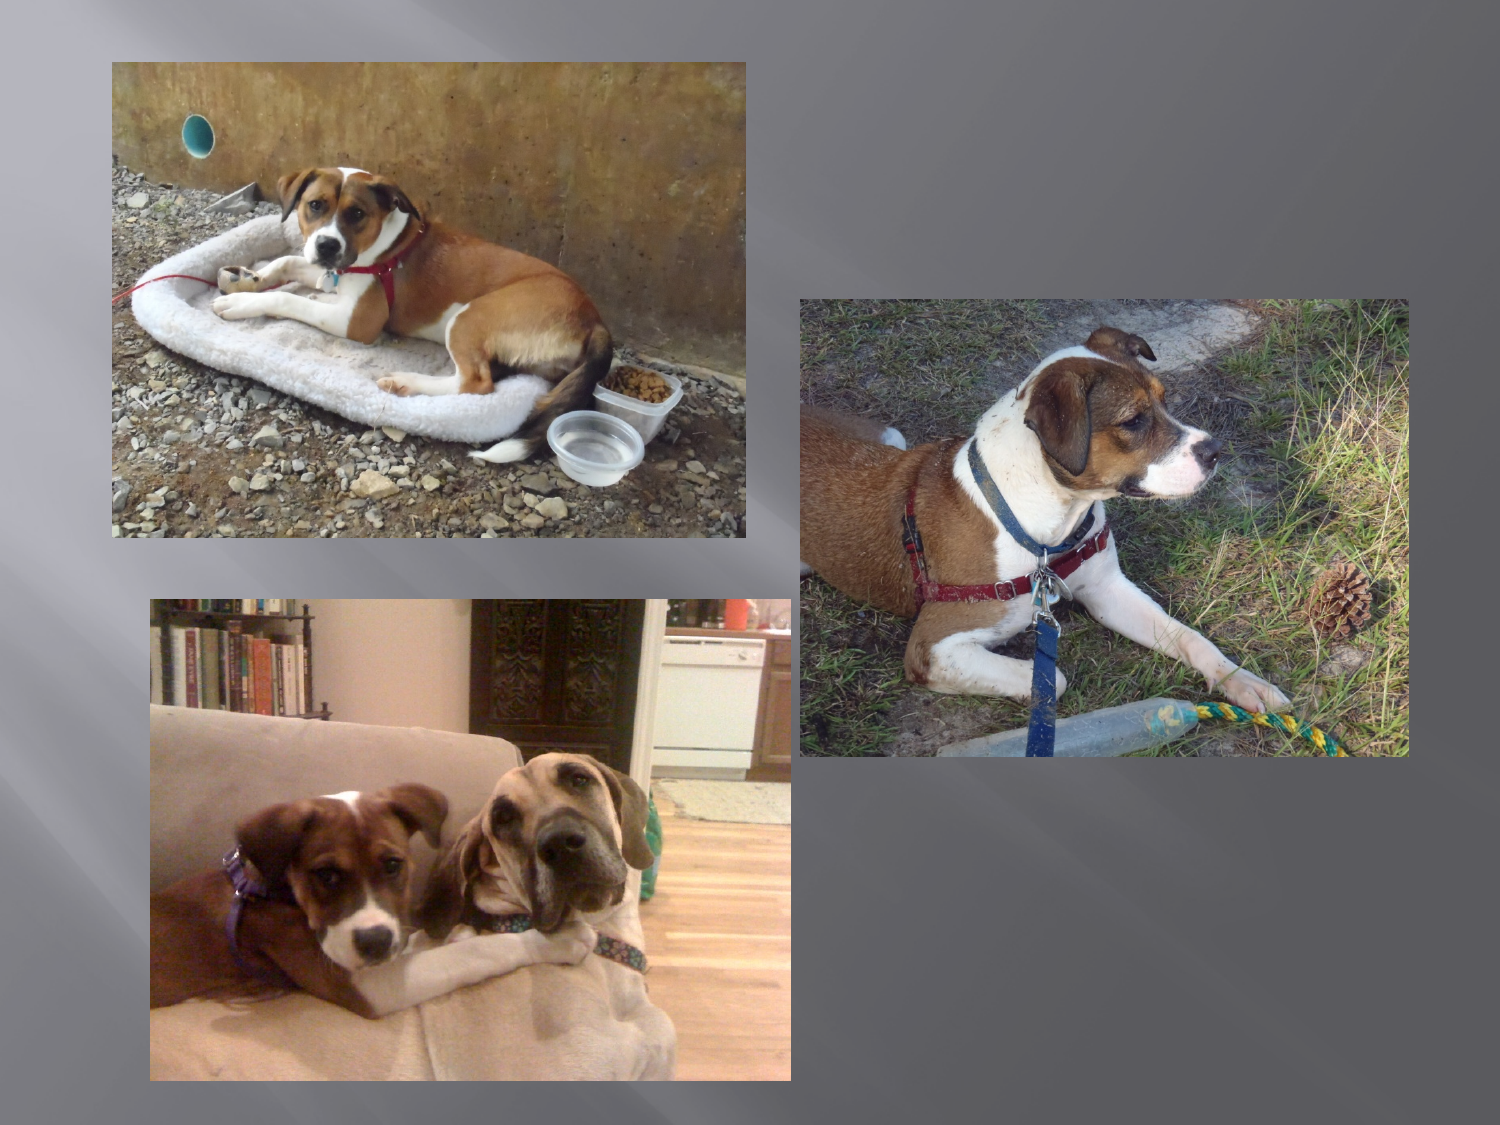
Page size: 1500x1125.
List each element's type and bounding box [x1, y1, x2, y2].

picture [149, 599, 791, 1081]
picture [799, 299, 1410, 757]
picture [112, 62, 746, 538]
